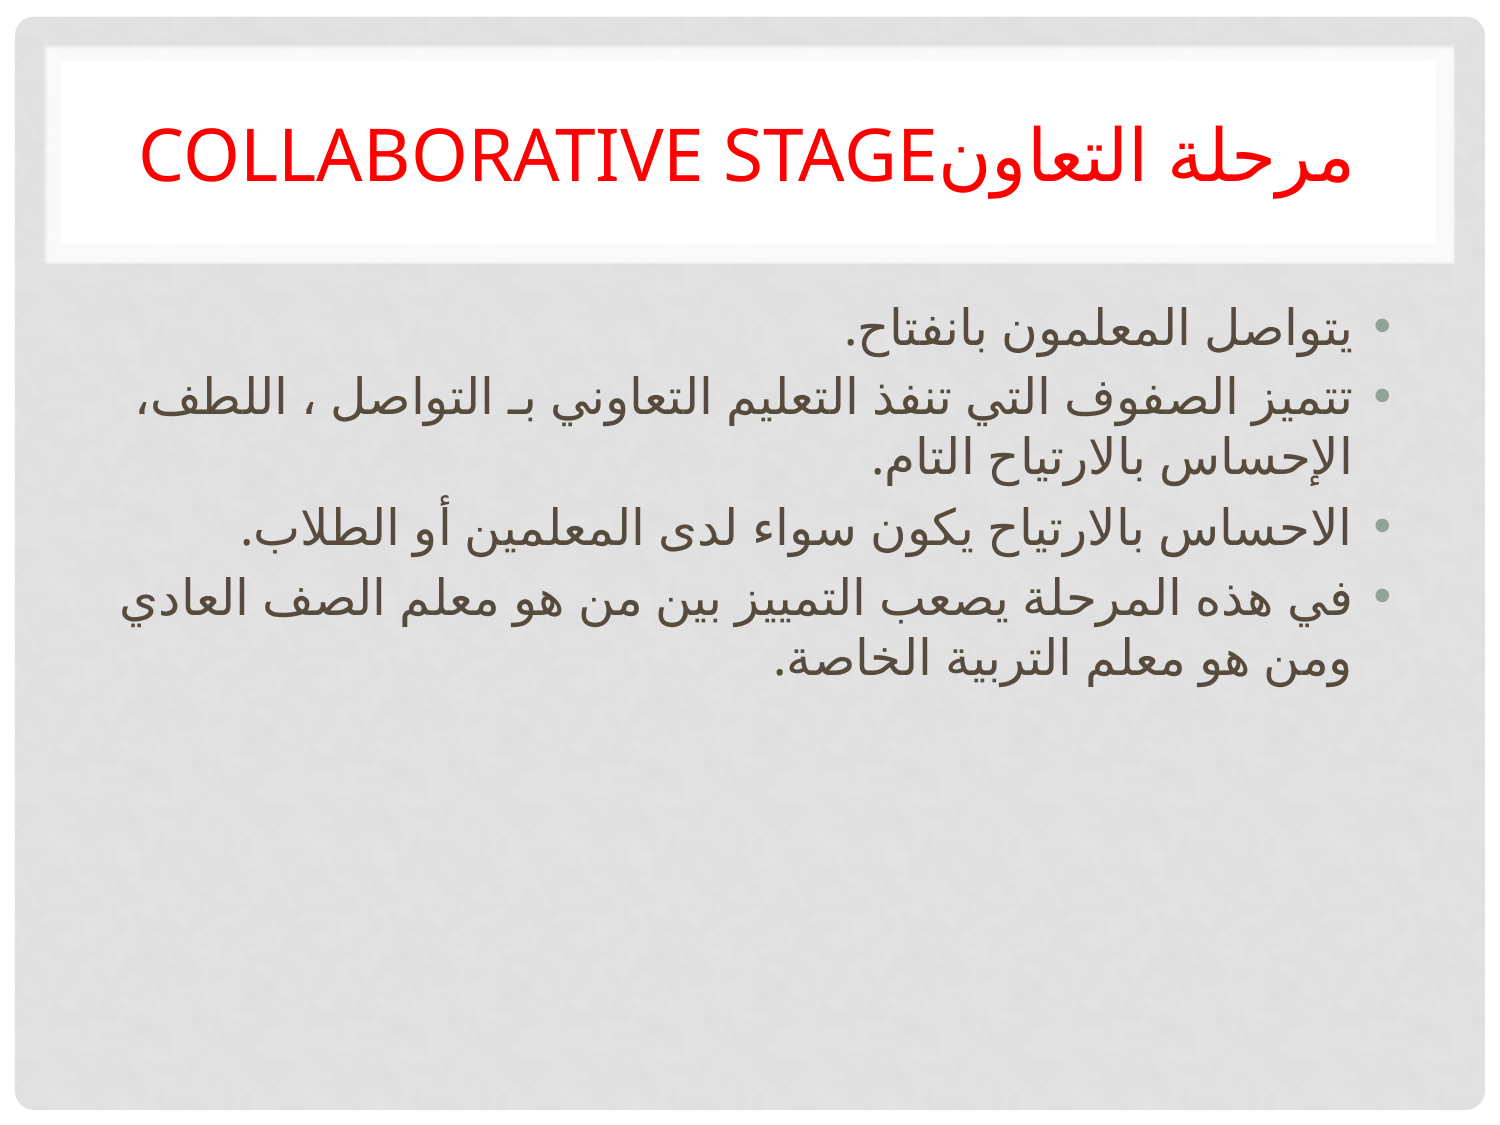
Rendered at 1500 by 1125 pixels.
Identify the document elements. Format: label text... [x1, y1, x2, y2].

title مرحلة التعاونCOLLABORATIVE STAGE [69, 66, 1425, 238]
list يتواصل المعلمون بانفتاح. تتميز الصفوف التي تنفذ التعليم التعاوني بـ التواصل ، اللطف، الإحساس بالارتياح التام. الاحساس بالارتياح يكون سواء لدى المعلمين أو الطلاب. في هذه المرحلة يصعب التمييز بين من هو معلم الصف العادي ومن هو معلم التربية الخاصة. [75, 287, 1425, 1005]
